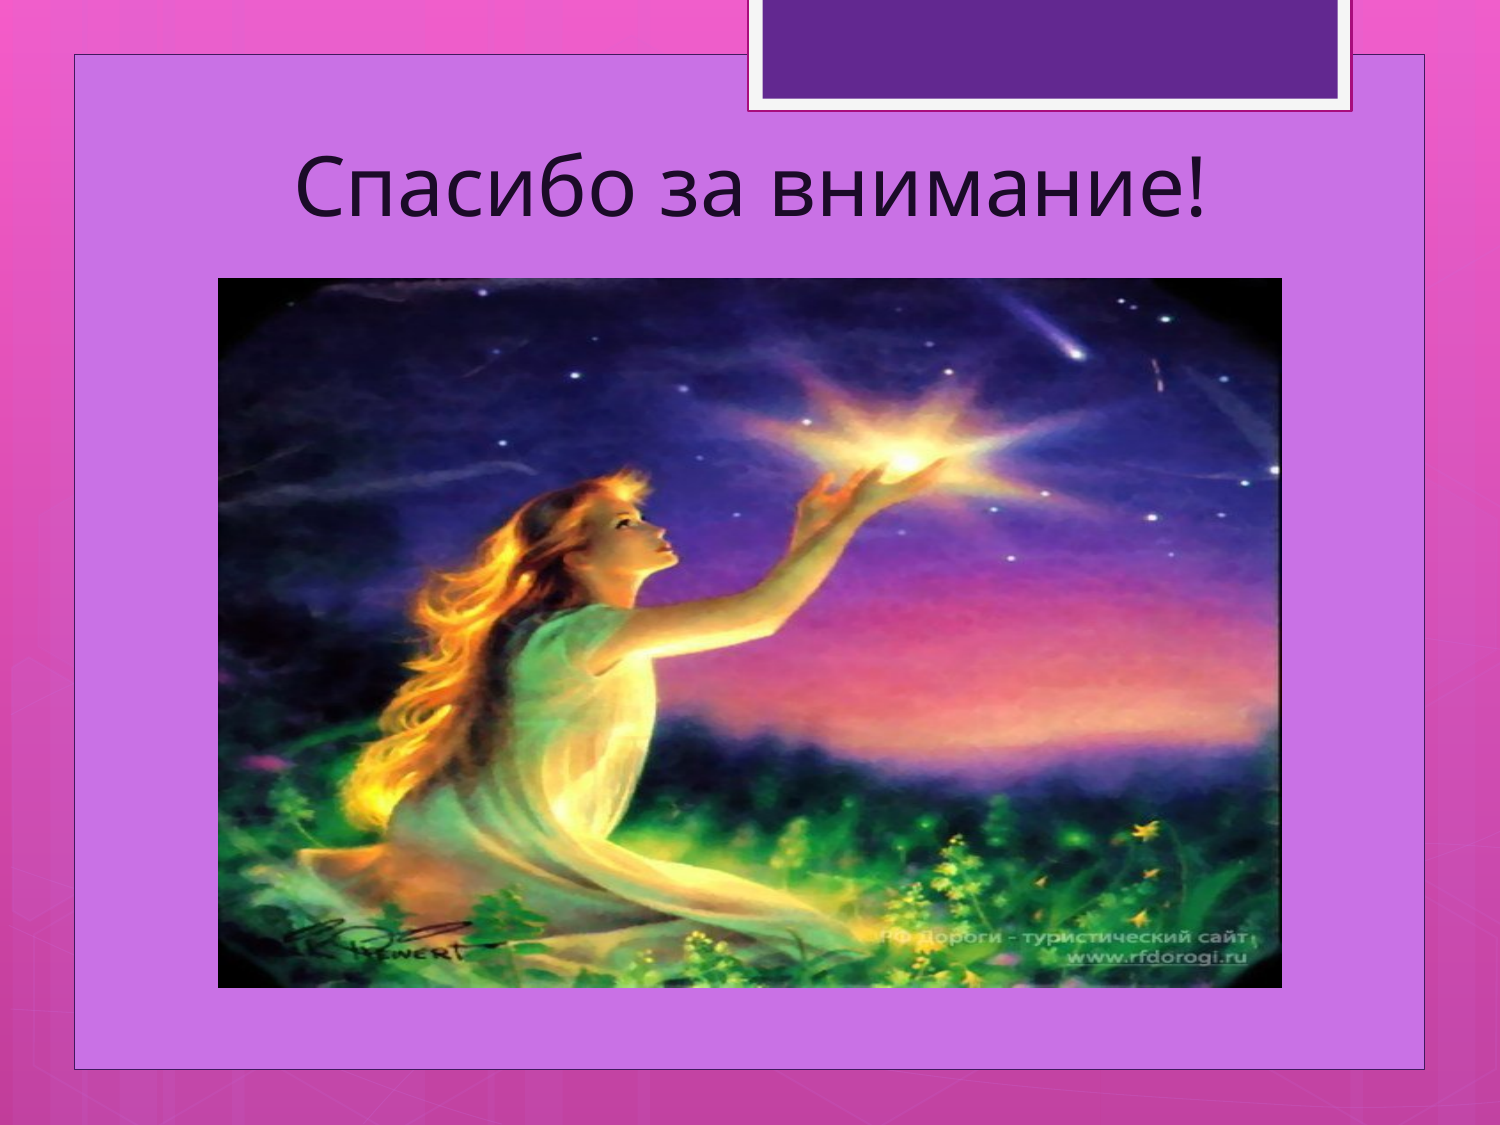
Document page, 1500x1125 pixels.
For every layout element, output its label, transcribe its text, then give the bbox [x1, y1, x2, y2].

list Спасибо за внимание! [76, 125, 1425, 302]
picture [218, 278, 1282, 989]
